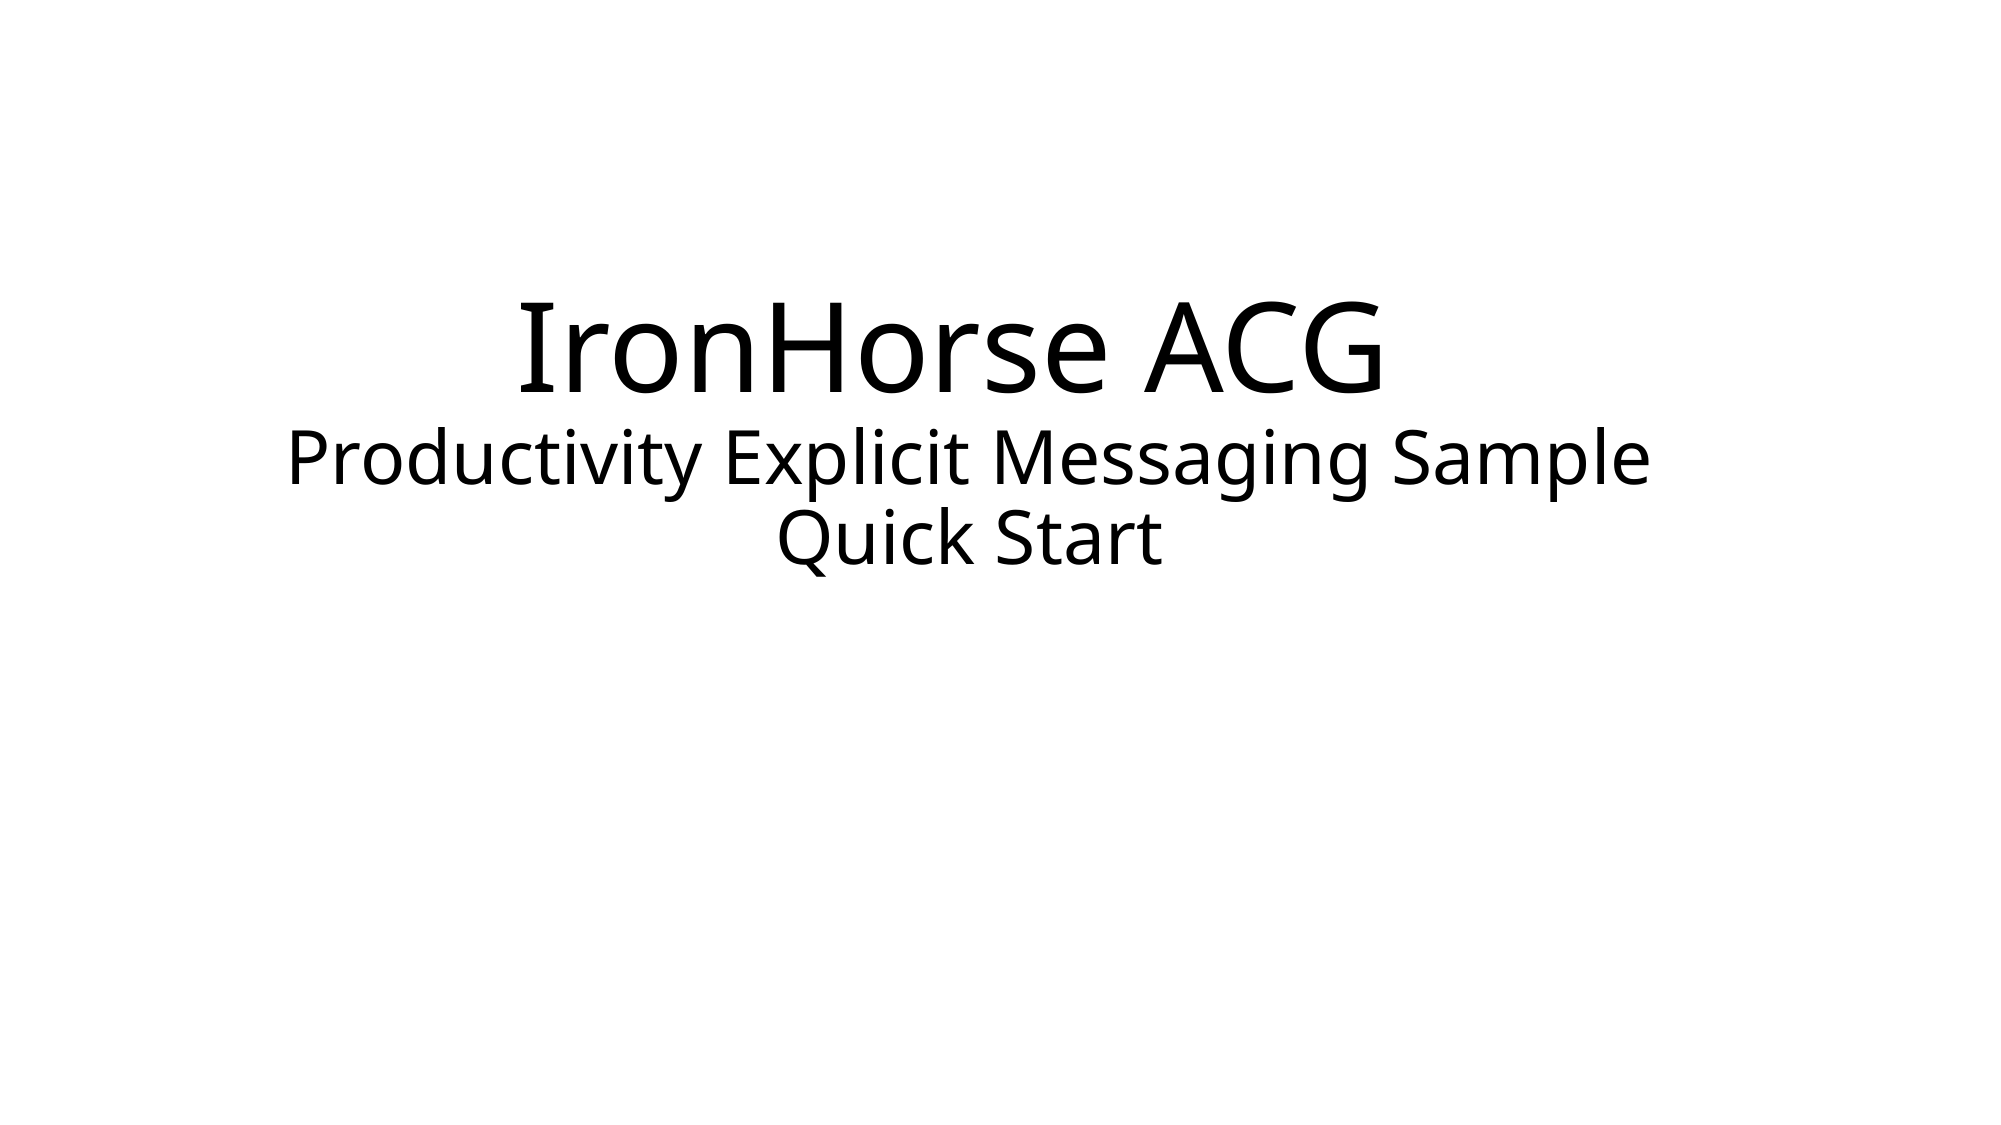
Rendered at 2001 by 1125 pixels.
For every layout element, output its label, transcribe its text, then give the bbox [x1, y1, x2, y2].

title IronHorse ACG Productivity Explicit Messaging Sample Quick Start [184, 197, 1755, 589]
